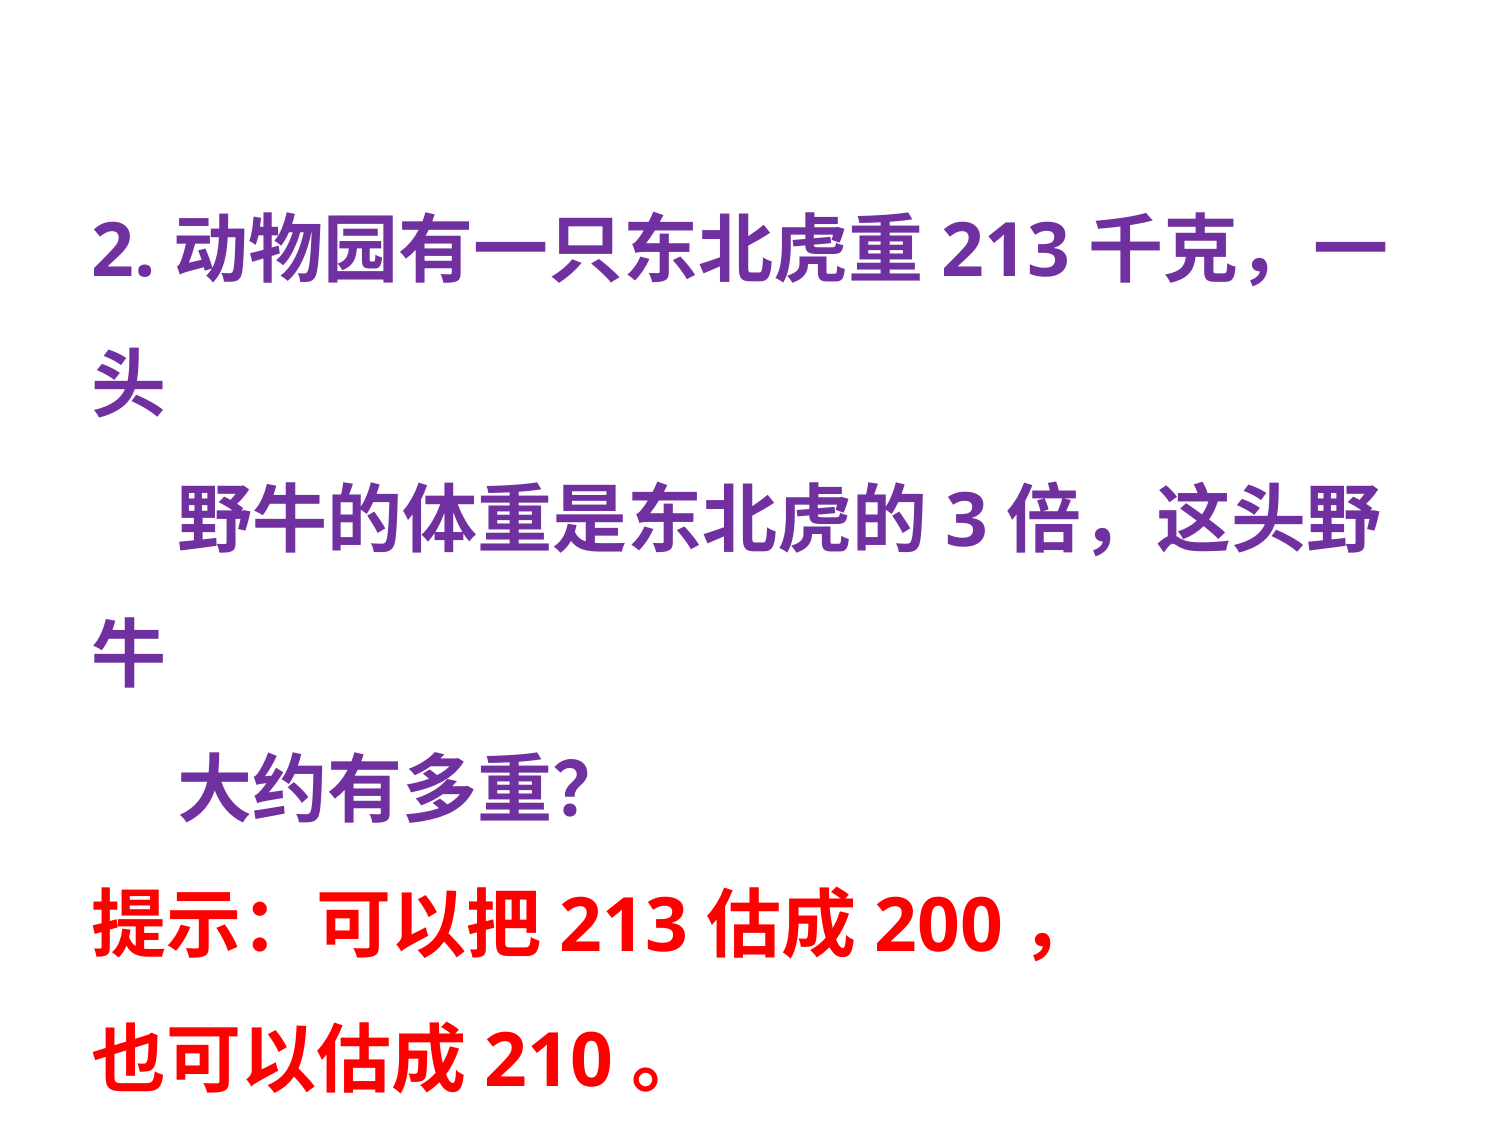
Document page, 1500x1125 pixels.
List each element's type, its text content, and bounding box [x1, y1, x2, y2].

text_box 2.动物园有一只东北虎重213千克，一头 野牛的体重是东北虎的3倍，这头野牛 大约有多重？ 提示：可以把213估成200， 也可以估成210。 [76, 149, 1436, 1110]
